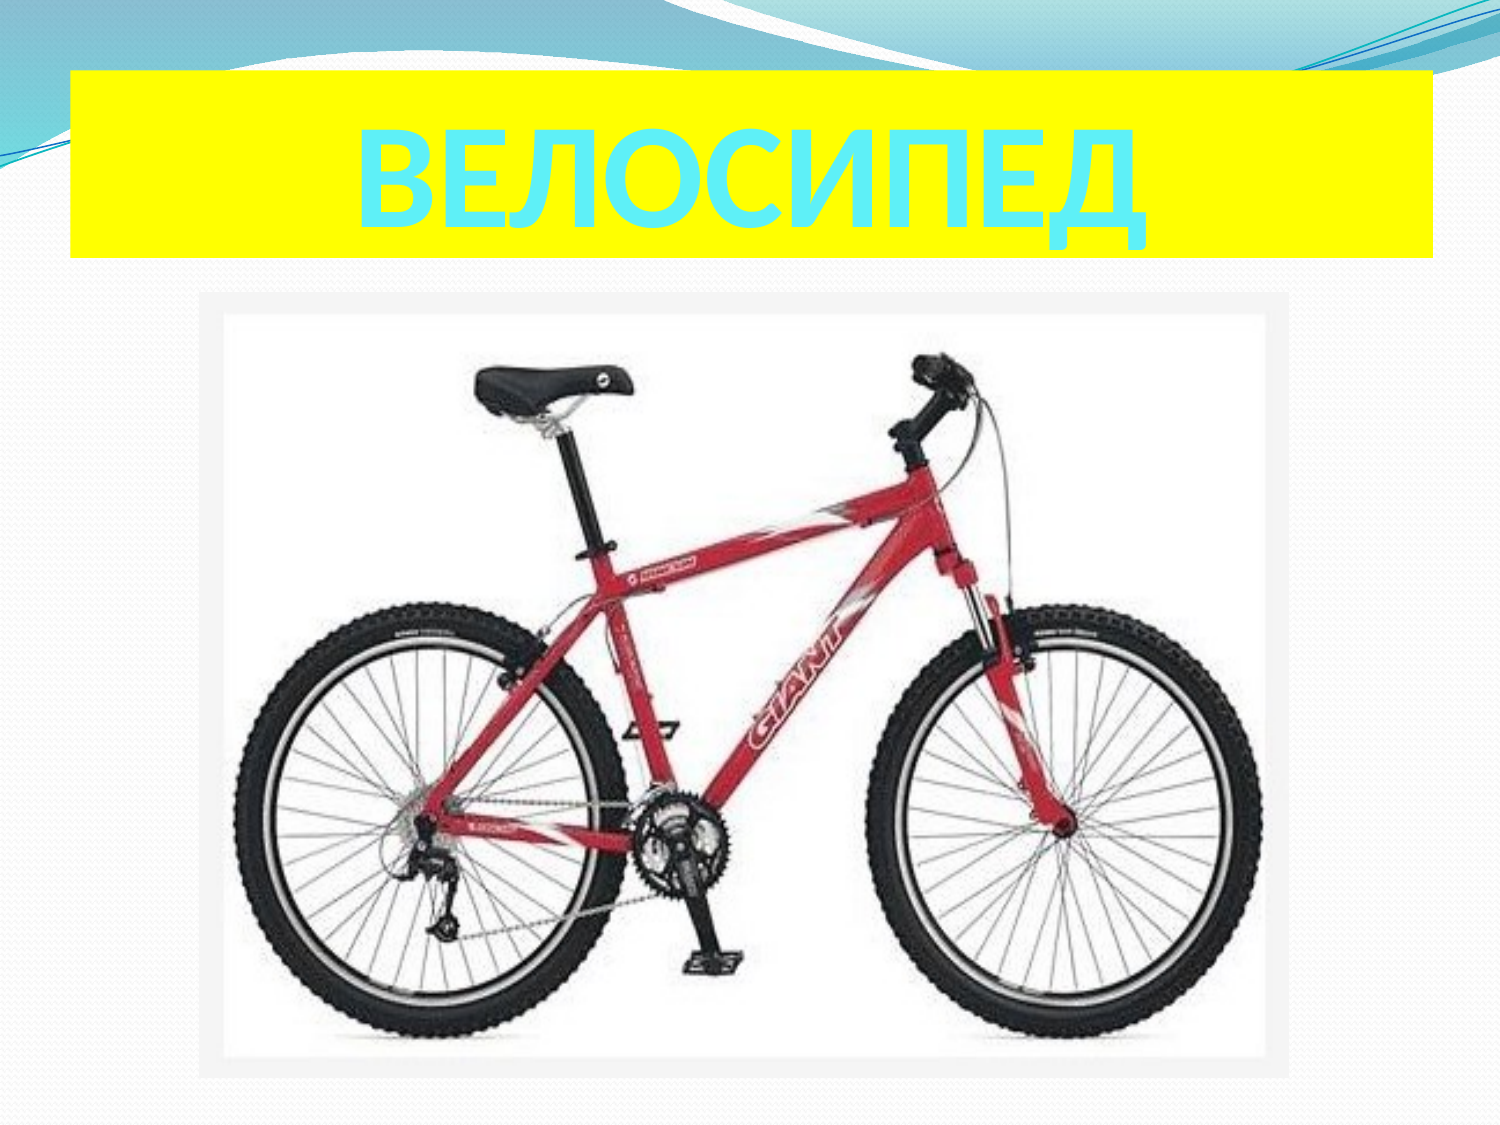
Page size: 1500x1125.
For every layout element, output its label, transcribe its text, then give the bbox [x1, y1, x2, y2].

title ВЕЛОСИПЕД [70, 70, 1433, 258]
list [198, 292, 1290, 1079]
